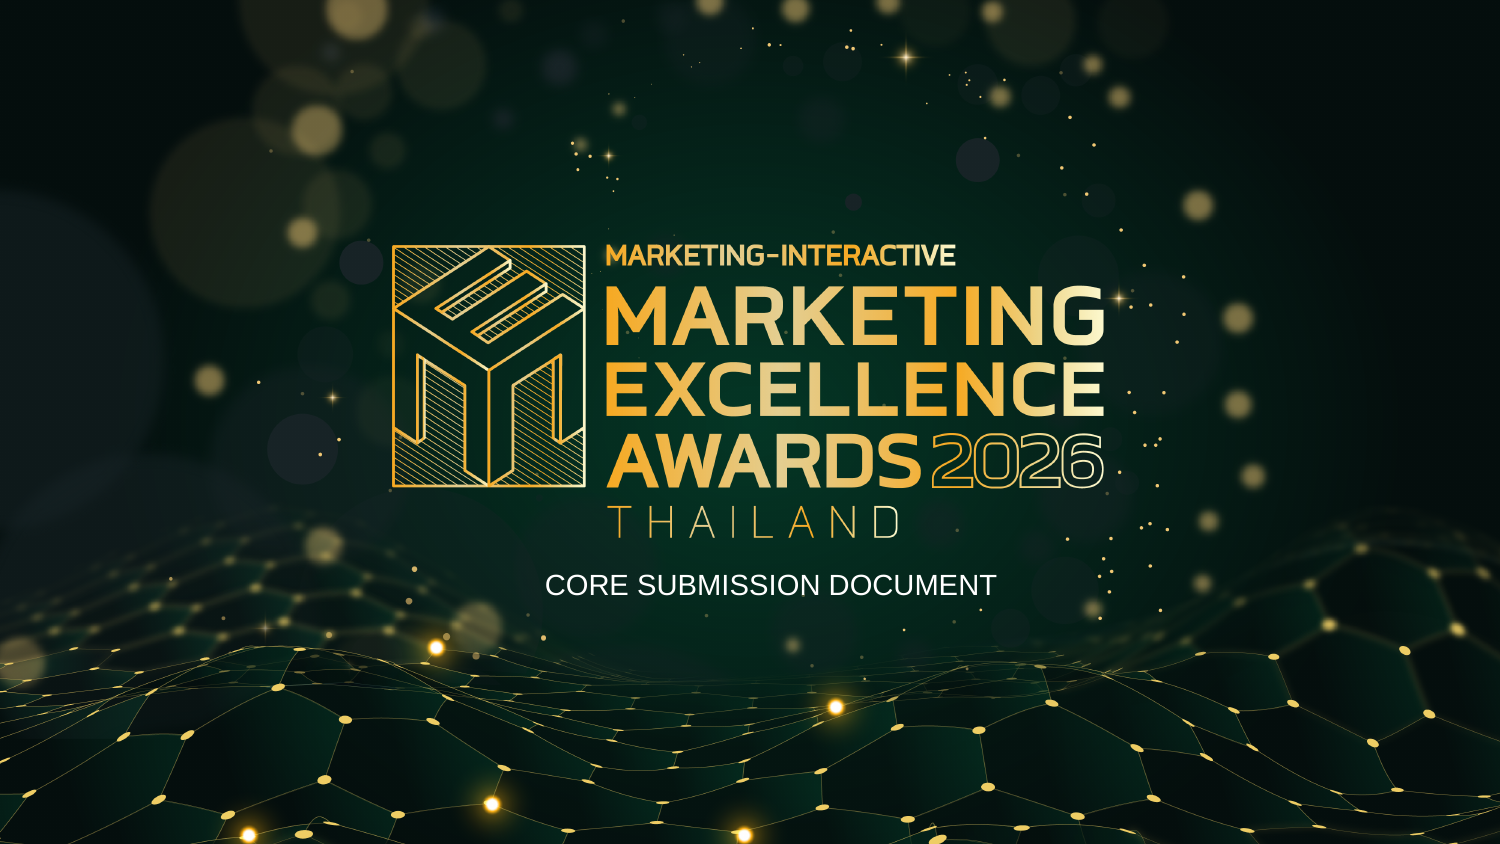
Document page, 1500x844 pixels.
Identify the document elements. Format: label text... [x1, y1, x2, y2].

text_box CORE SUBMISSION DOCUMENT [399, 558, 1150, 609]
picture [0, 0, 1500, 844]
